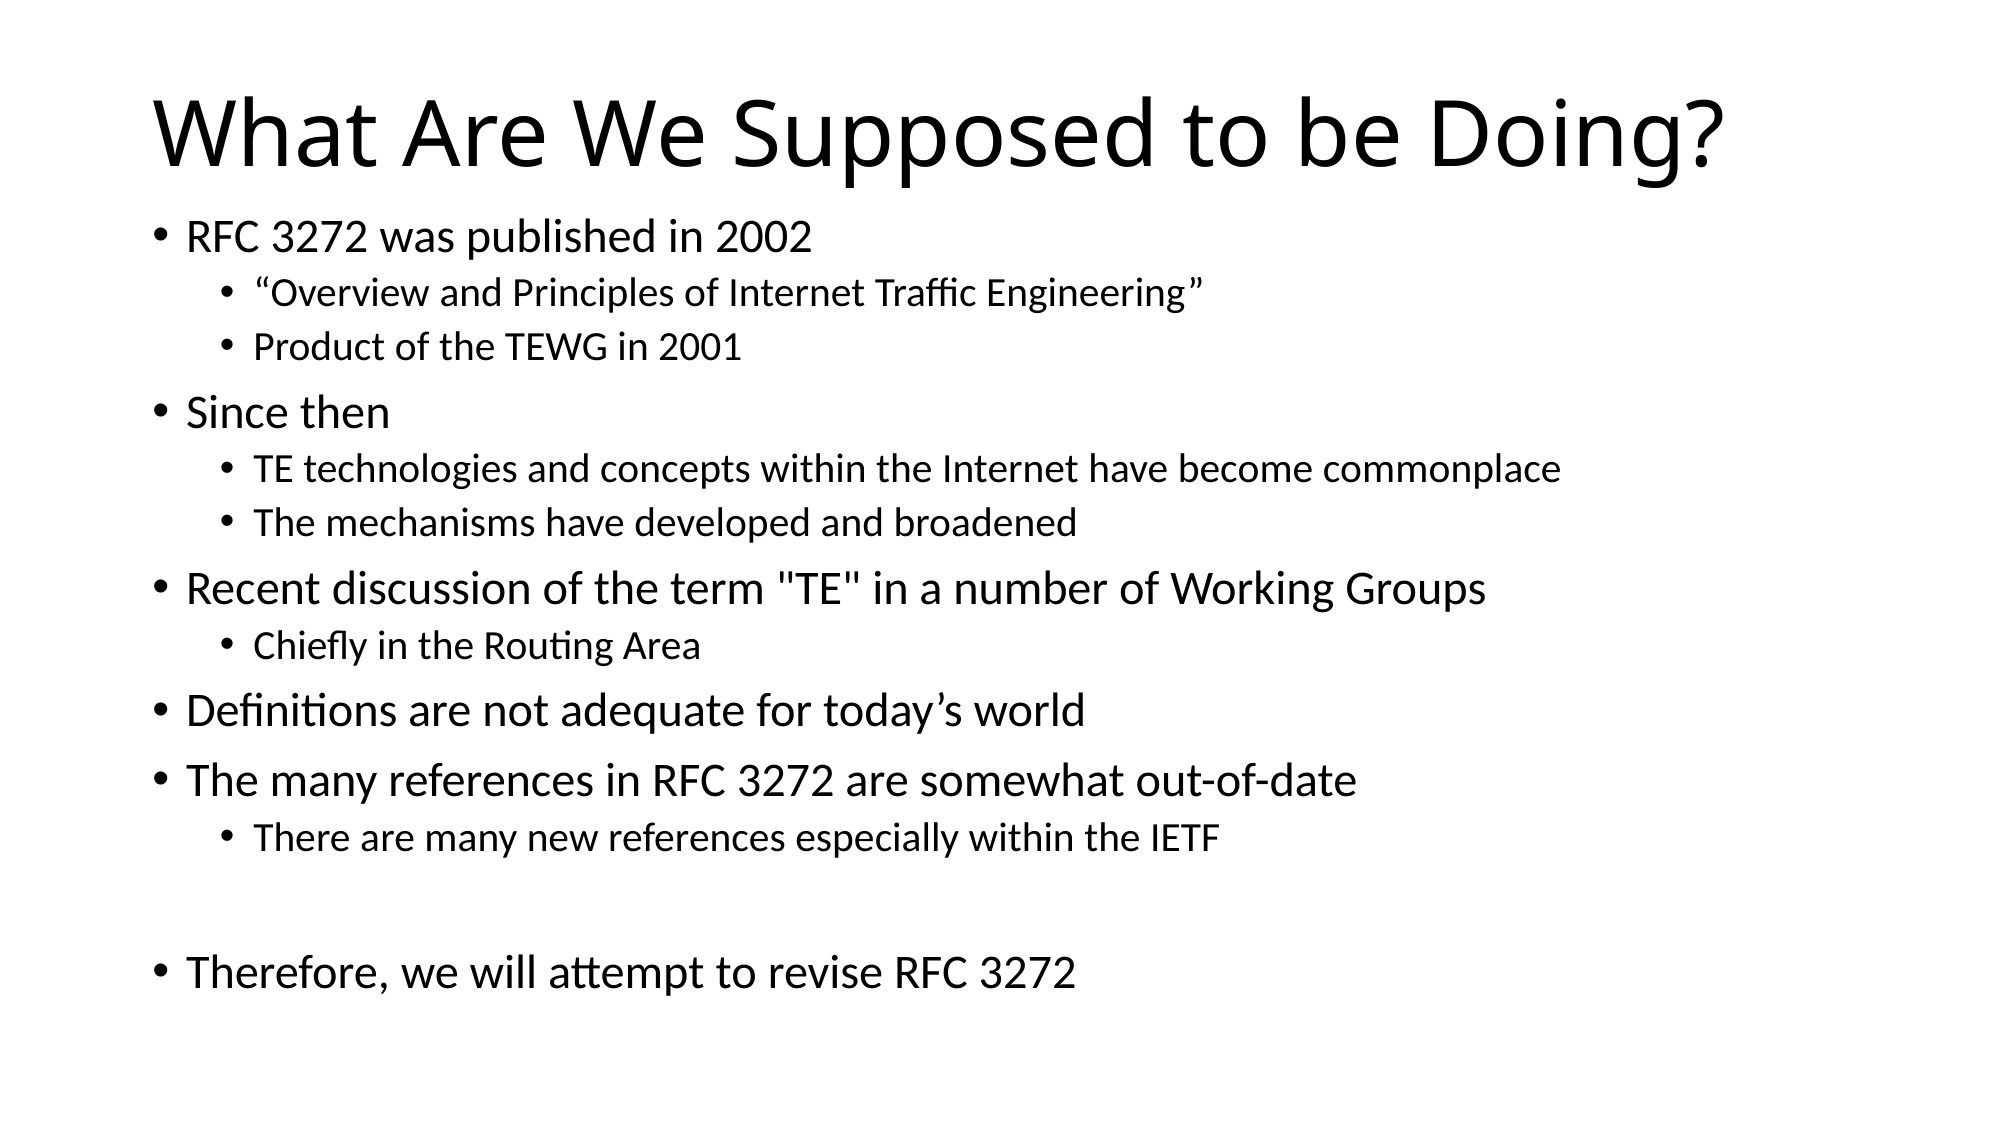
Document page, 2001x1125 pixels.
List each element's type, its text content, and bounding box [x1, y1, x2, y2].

title What Are We Supposed to be Doing? [137, 59, 1863, 202]
list RFC 3272 was published in 2002 “Overview and Principles of Internet Traffic Engineering” Product of the TEWG in 2001 Since then TE technologies and concepts within the Internet have become commonplace The mechanisms have developed and broadened Recent discussion of the term "TE" in a number of Working Groups Chiefly in the Routing Area Definitions are not adequate for today’s world The many references in RFC 3272 are somewhat out-of-date There are many new references especially within the IETF Therefore, we will attempt to revise RFC 3272 [137, 202, 1863, 1014]
